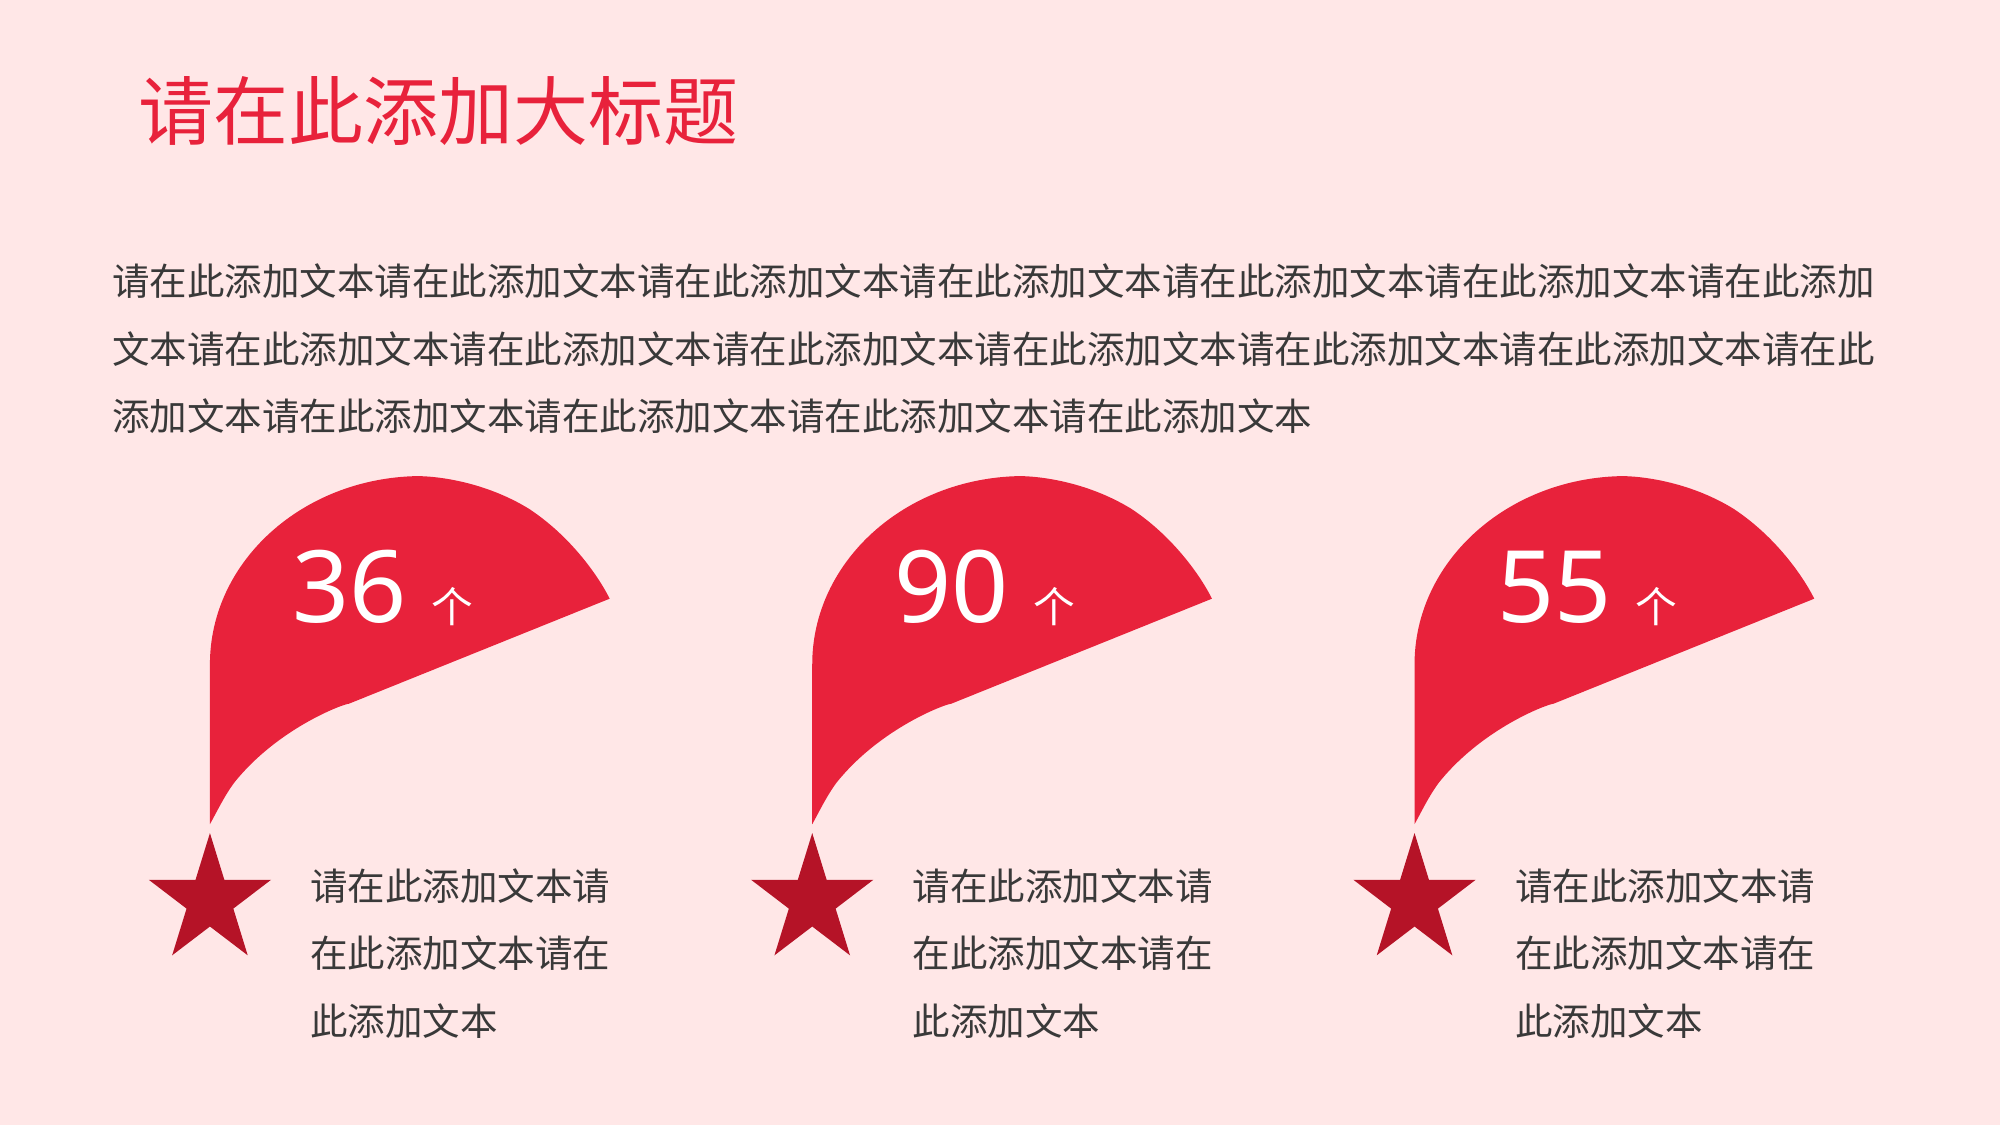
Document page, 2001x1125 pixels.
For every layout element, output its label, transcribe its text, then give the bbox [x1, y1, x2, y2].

text_box [209, 526, 483, 825]
text_box [1498, 476, 1815, 648]
text_box 90个 [880, 514, 1090, 650]
text_box 请在此添加文本请在此添加文本请在此添加文本请在此添加文本请在此添加文本请在此添加文本请在此添加文本请在此添加文本请在此添加文本请在此添加文本请在此添加文本请在此添加文本请在此添加文本请在此添加文本请在此添加文本请在此添加文本请在此添加文本请在此添加文本 [97, 228, 1903, 446]
text_box 请在此添加文本请在此添加文本请在此添加文本 [1500, 833, 1852, 1051]
text_box 55个 [1482, 514, 1693, 650]
text_box 36个 [277, 514, 488, 650]
text_box [896, 476, 1212, 648]
title 请在此添加大标题 [123, 45, 1552, 185]
text_box [145, 829, 275, 959]
text_box [1414, 526, 1687, 825]
text_box [812, 526, 1085, 825]
text_box 请在此添加文本请在此添加文本请在此添加文本 [295, 833, 647, 1051]
text_box [748, 829, 877, 959]
text_box [294, 476, 610, 648]
text_box 请在此添加文本请在此添加文本请在此添加文本 [898, 833, 1249, 1051]
text_box [1350, 829, 1479, 959]
